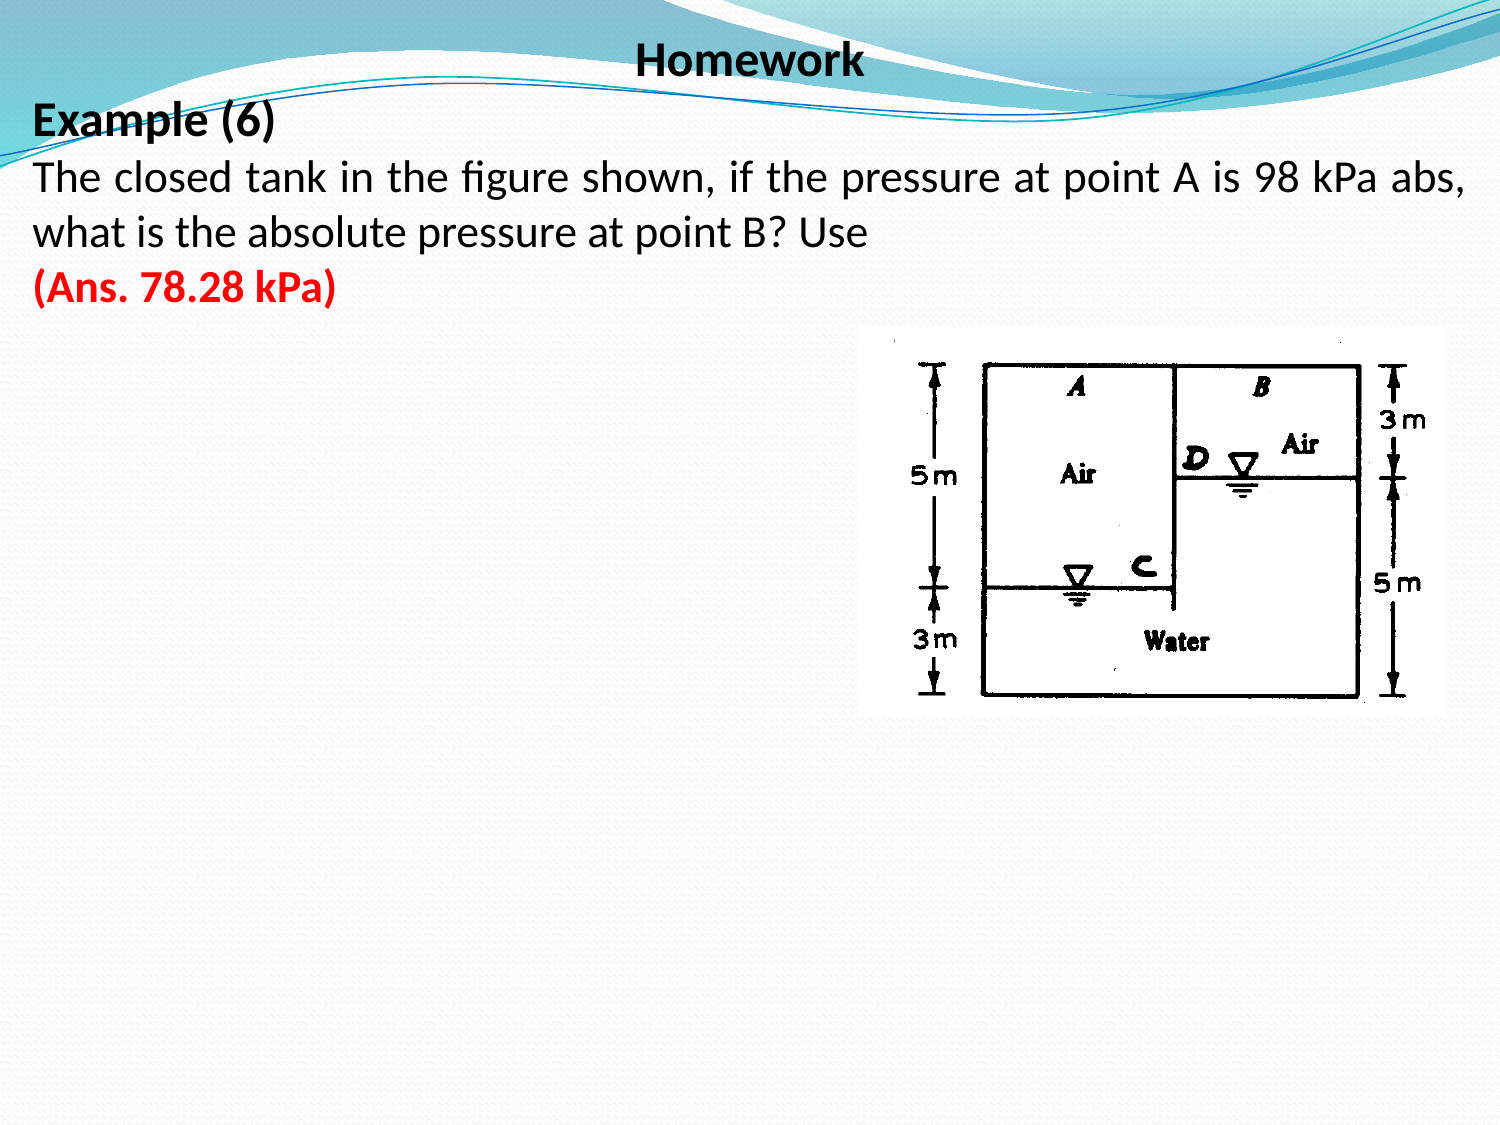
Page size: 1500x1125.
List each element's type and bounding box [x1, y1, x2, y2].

picture [857, 326, 1446, 717]
